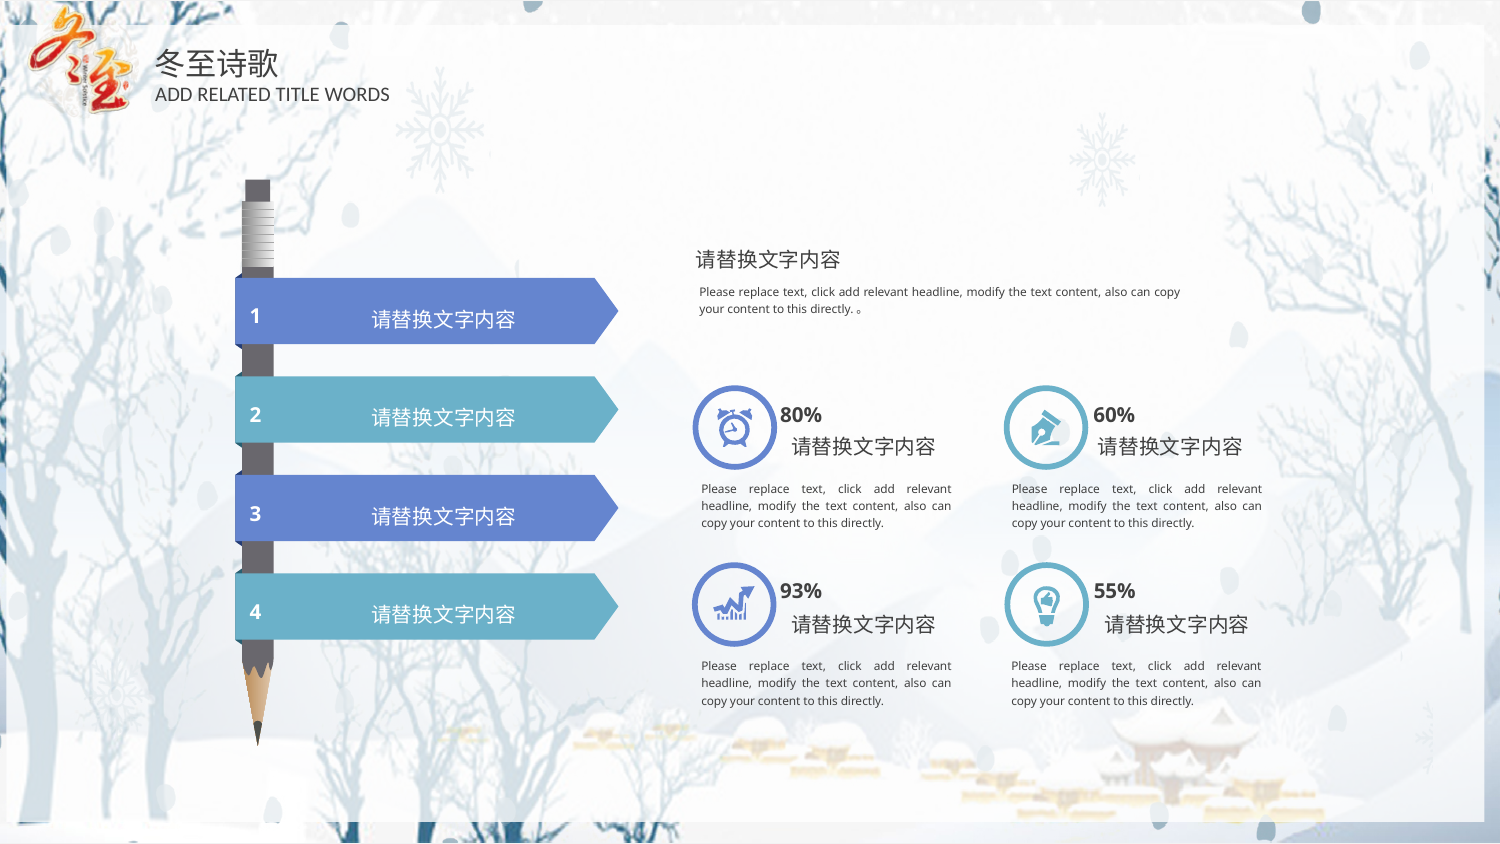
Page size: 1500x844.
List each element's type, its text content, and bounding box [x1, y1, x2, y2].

text_box 请替换文字内容 [1089, 599, 1265, 644]
text_box [713, 586, 755, 620]
text_box 请替换文字内容 [776, 599, 952, 644]
text_box 60% [1078, 389, 1151, 435]
text_box 93% [765, 565, 838, 611]
text_box 请替换文字内容 [1083, 421, 1259, 466]
text_box [1038, 615, 1055, 627]
text_box [1002, 384, 1083, 470]
text_box ADD RELATED TITLE WORDS [163, 74, 402, 111]
text_box 55% [1078, 565, 1151, 611]
text_box 请替换文字内容 [681, 234, 857, 280]
text_box [717, 408, 753, 447]
text_box Please replace text, click add relevant headline, modify the text content, also can copy your content to this directly. [997, 470, 1278, 537]
picture [0, 0, 1500, 843]
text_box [234, 179, 619, 746]
text_box [1031, 409, 1061, 446]
text_box Please replace text, click add relevant headline, modify the text content, also can copy your content to this directly. [686, 648, 967, 715]
text_box [691, 384, 776, 470]
text_box 请替换文字内容 [776, 421, 952, 466]
text_box [1003, 561, 1089, 648]
text_box [1033, 586, 1060, 613]
text_box 80% [765, 389, 838, 435]
text_box [690, 561, 776, 648]
text_box Please replace text, click add relevant headline, modify the text content, also can copy your content to this directly. [996, 648, 1277, 715]
text_box Please replace text, click add relevant headline, modify the text content, also can copy your content to this directly.。 [684, 274, 1196, 324]
text_box 冬至诗歌 [163, 38, 291, 74]
text_box Please replace text, click add relevant headline, modify the text content, also can copy your content to this directly. [686, 470, 967, 537]
